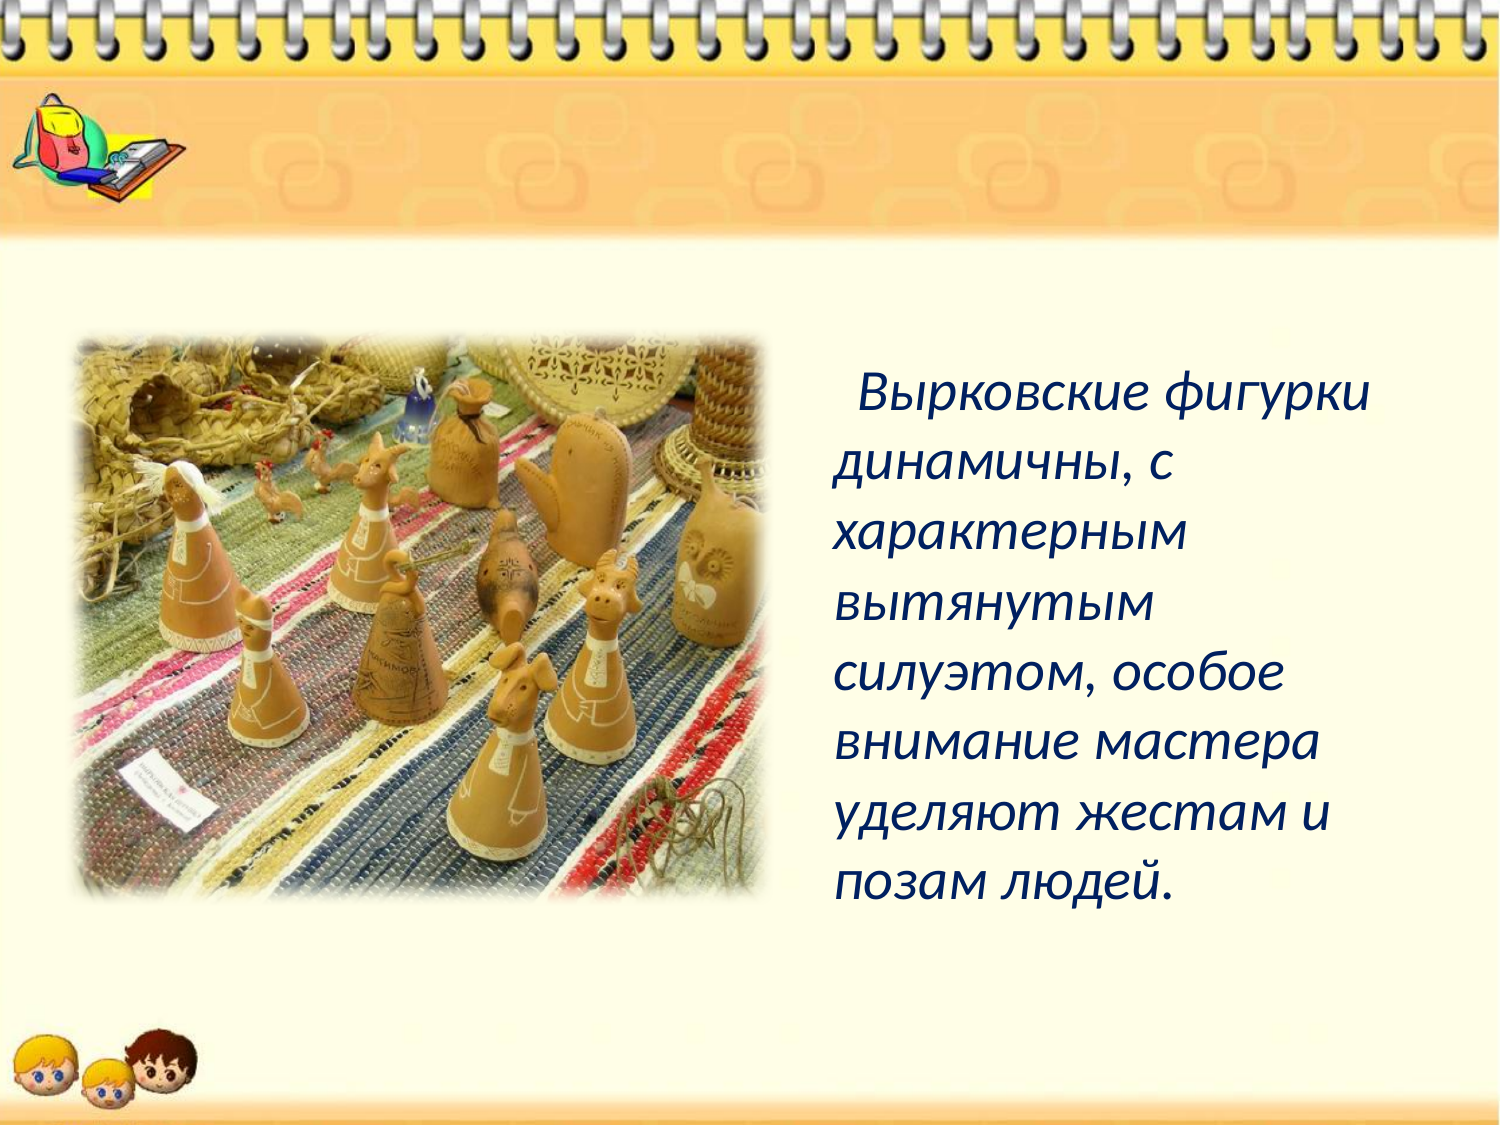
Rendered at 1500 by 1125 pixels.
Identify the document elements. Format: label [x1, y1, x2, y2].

list [64, 326, 774, 906]
picture [0, 0, 1500, 1125]
